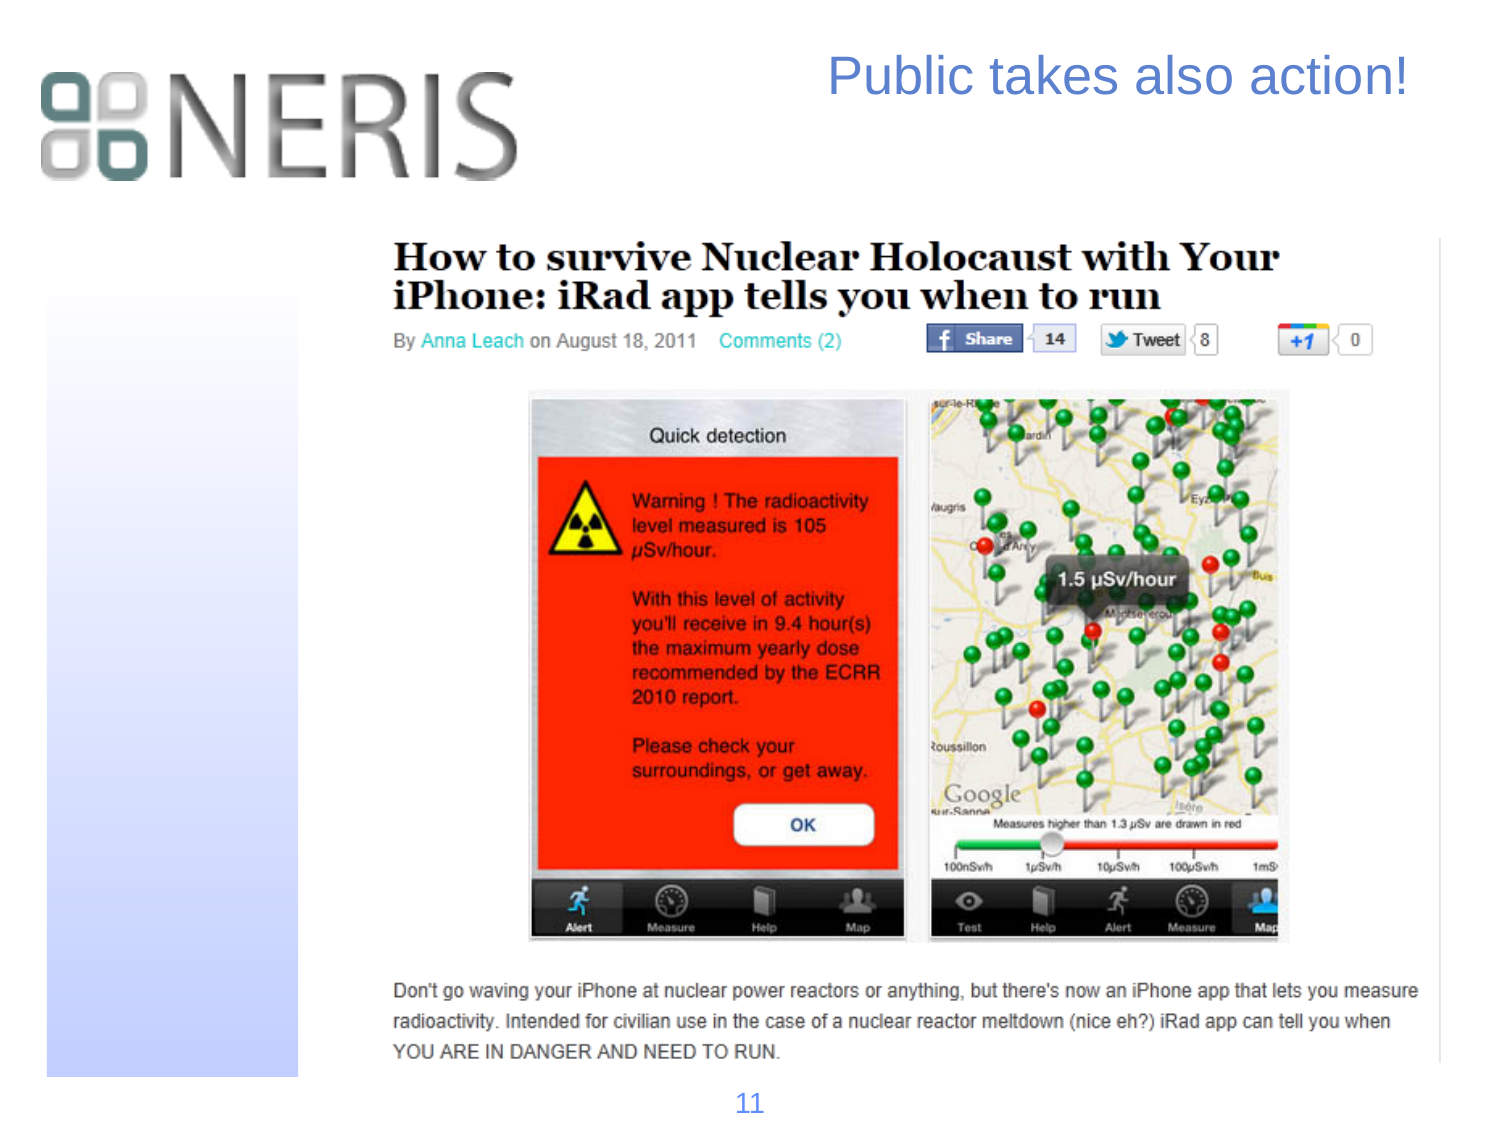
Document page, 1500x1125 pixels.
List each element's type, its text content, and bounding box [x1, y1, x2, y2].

picture [41, 71, 530, 181]
text_box [2, 0, 548, 242]
picture [378, 208, 1442, 1064]
title Public takes also action! [548, 45, 1425, 207]
slide_number 11 [0, 1076, 1500, 1124]
